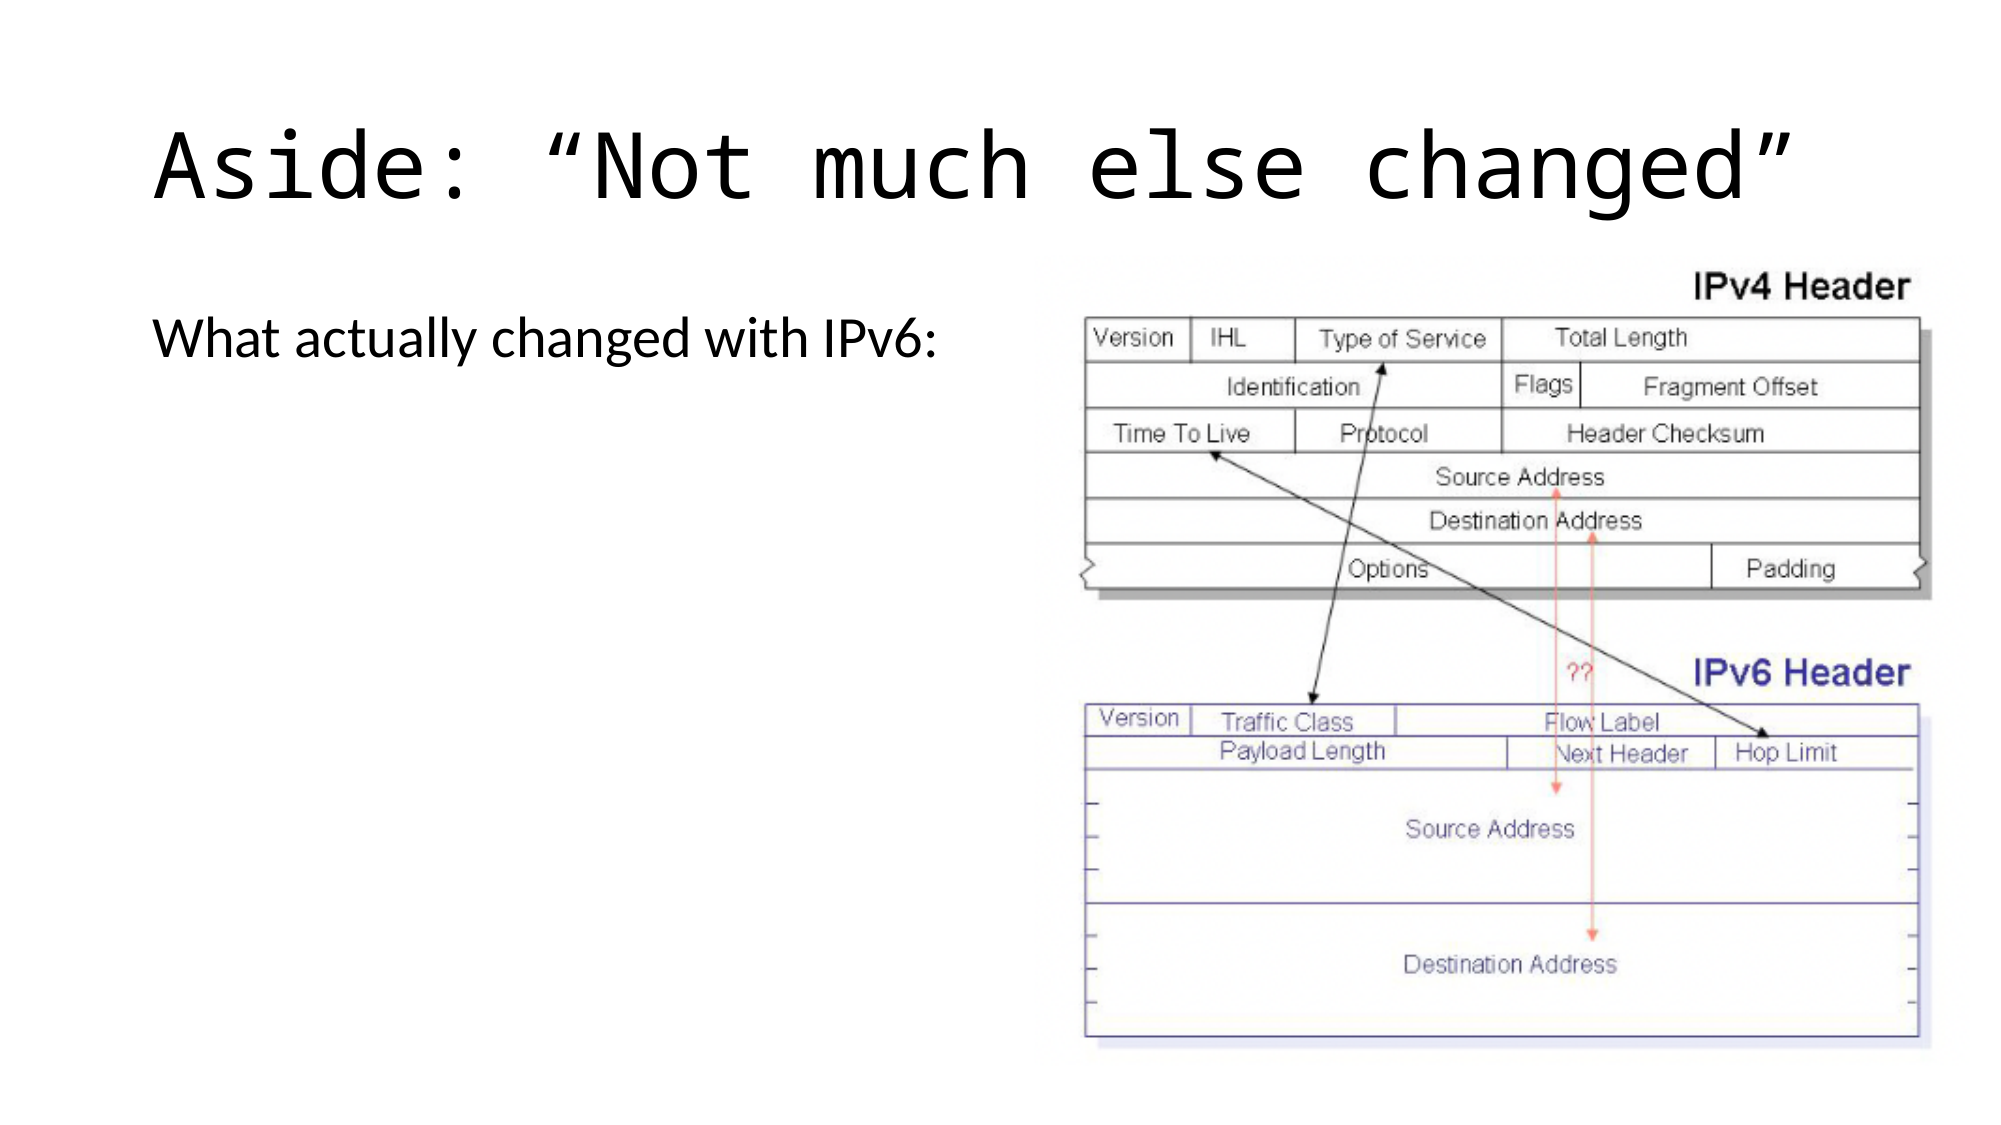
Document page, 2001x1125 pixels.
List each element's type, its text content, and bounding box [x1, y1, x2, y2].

picture [1034, 255, 1970, 1066]
title Aside: “Not much else changed” [137, 59, 1863, 278]
list What actually changed with IPv6: [137, 299, 1034, 1014]
